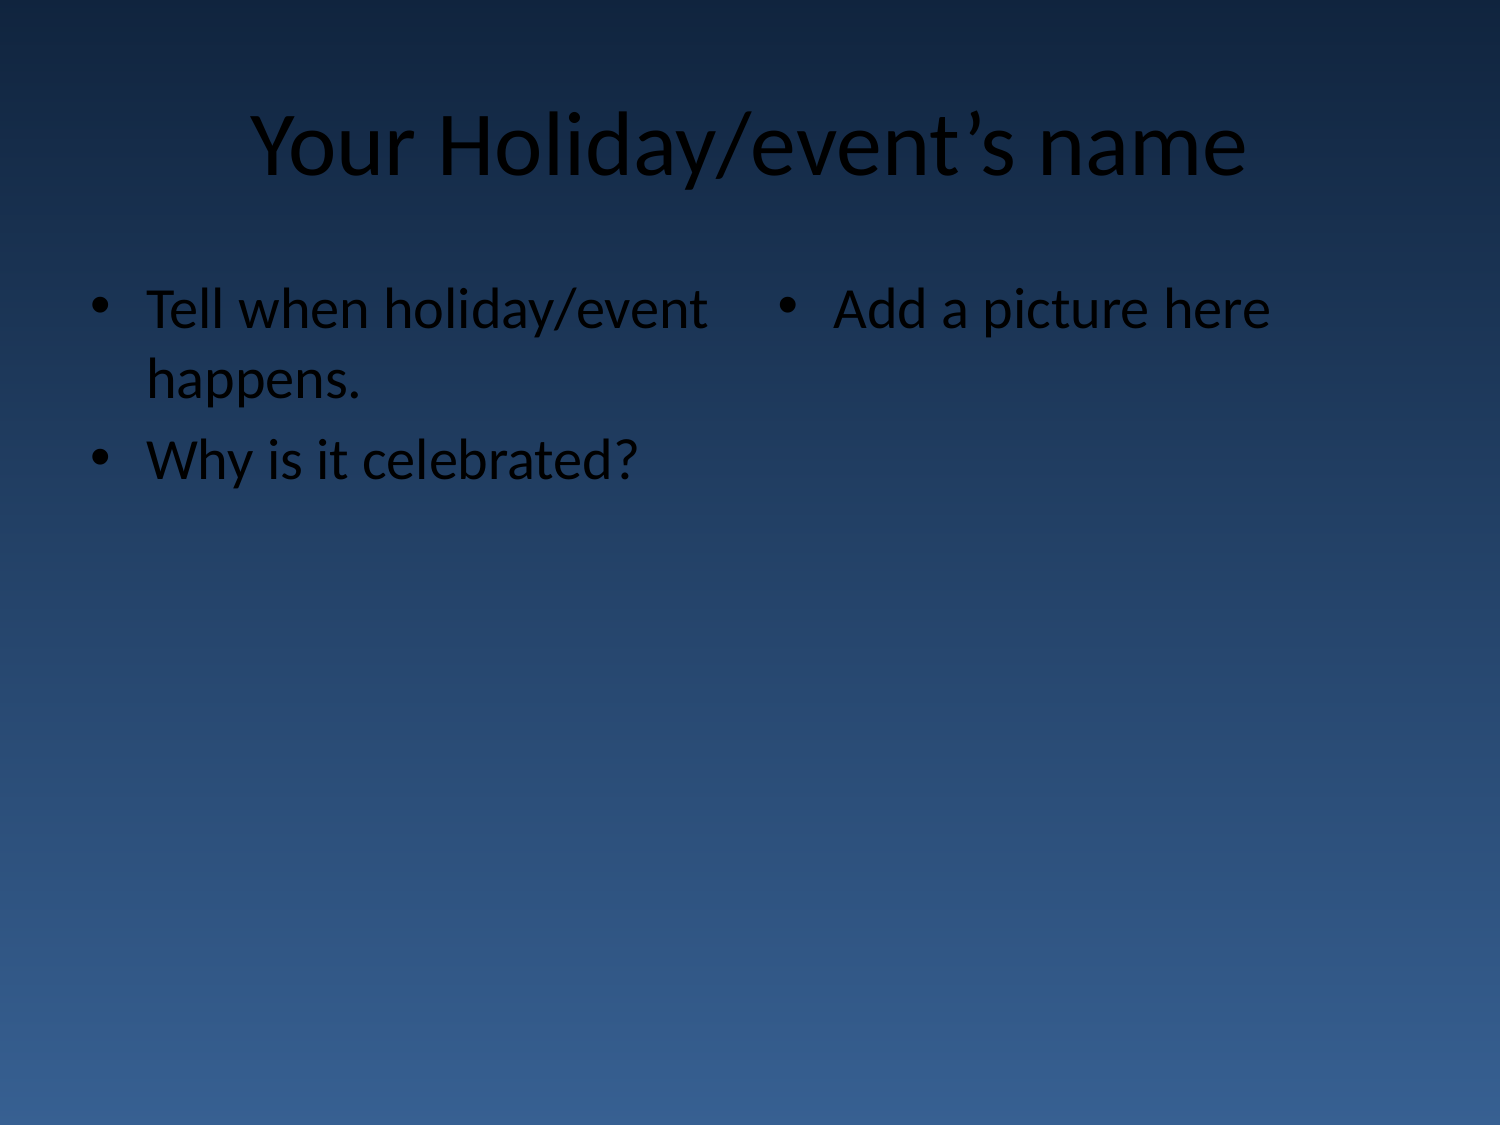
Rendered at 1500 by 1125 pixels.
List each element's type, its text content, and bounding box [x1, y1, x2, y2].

list Tell when holiday/event happens. Why is it celebrated? [75, 262, 738, 1005]
title Your Holiday/event’s name [75, 45, 1425, 233]
list Add a picture here [762, 262, 1425, 1005]
